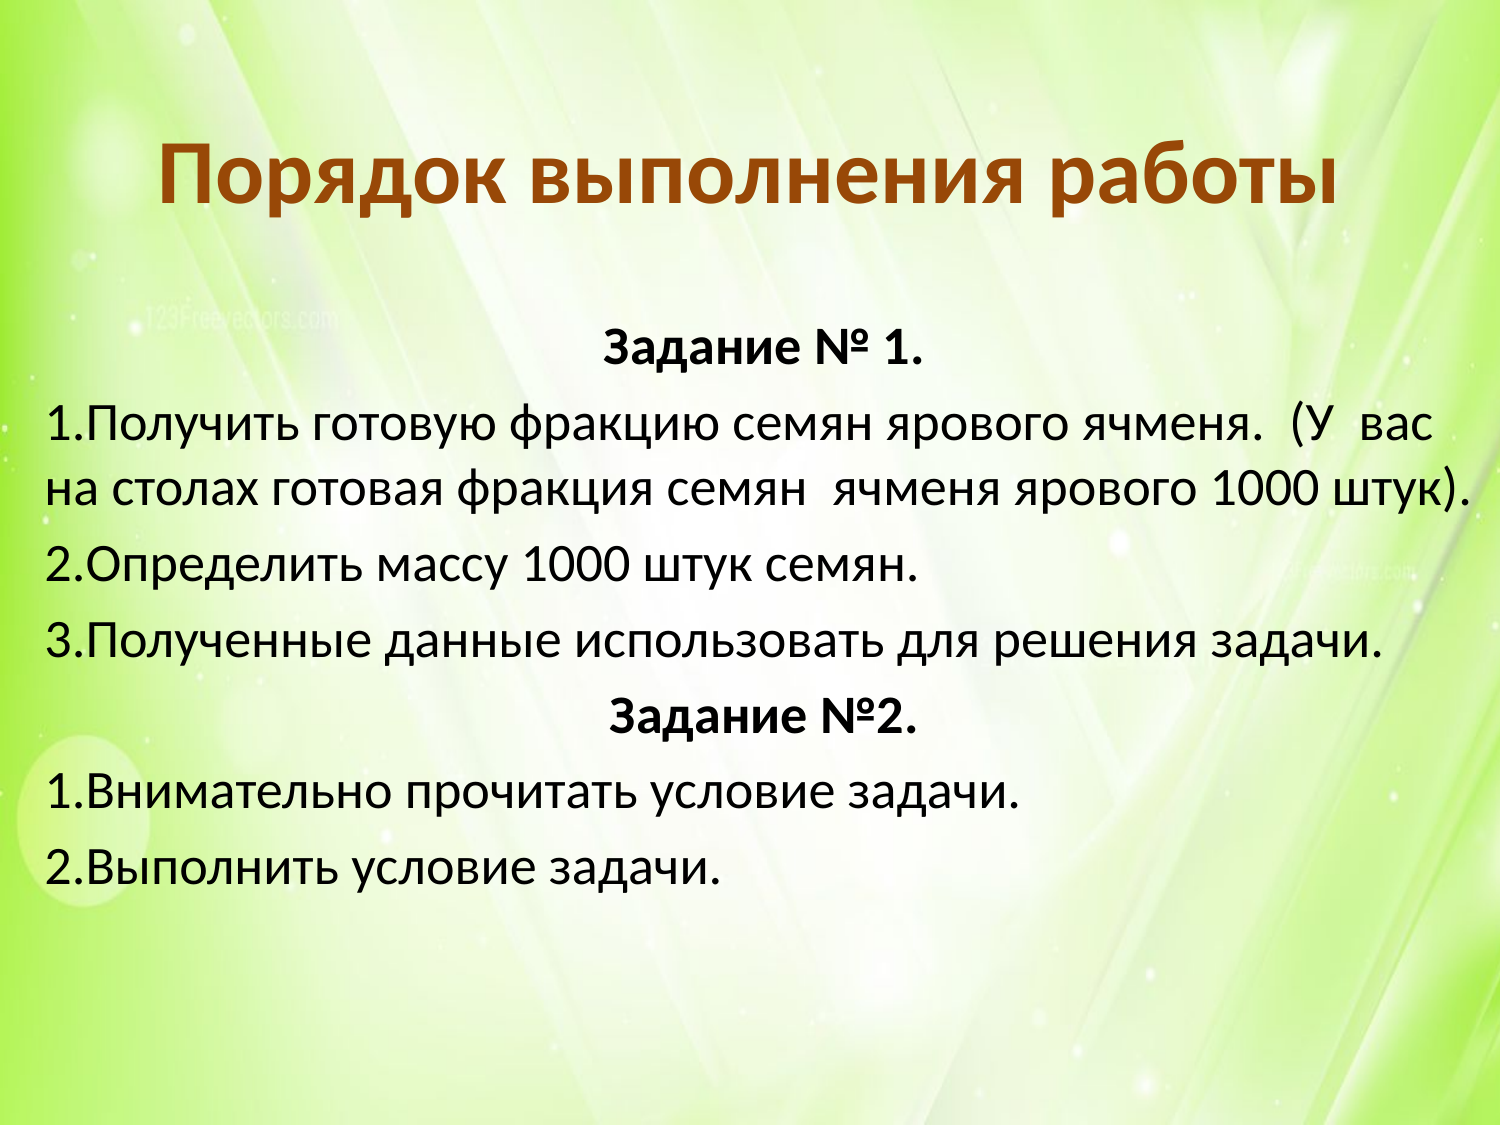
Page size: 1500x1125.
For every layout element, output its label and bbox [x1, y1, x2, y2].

list [0, 0, 1500, 1125]
